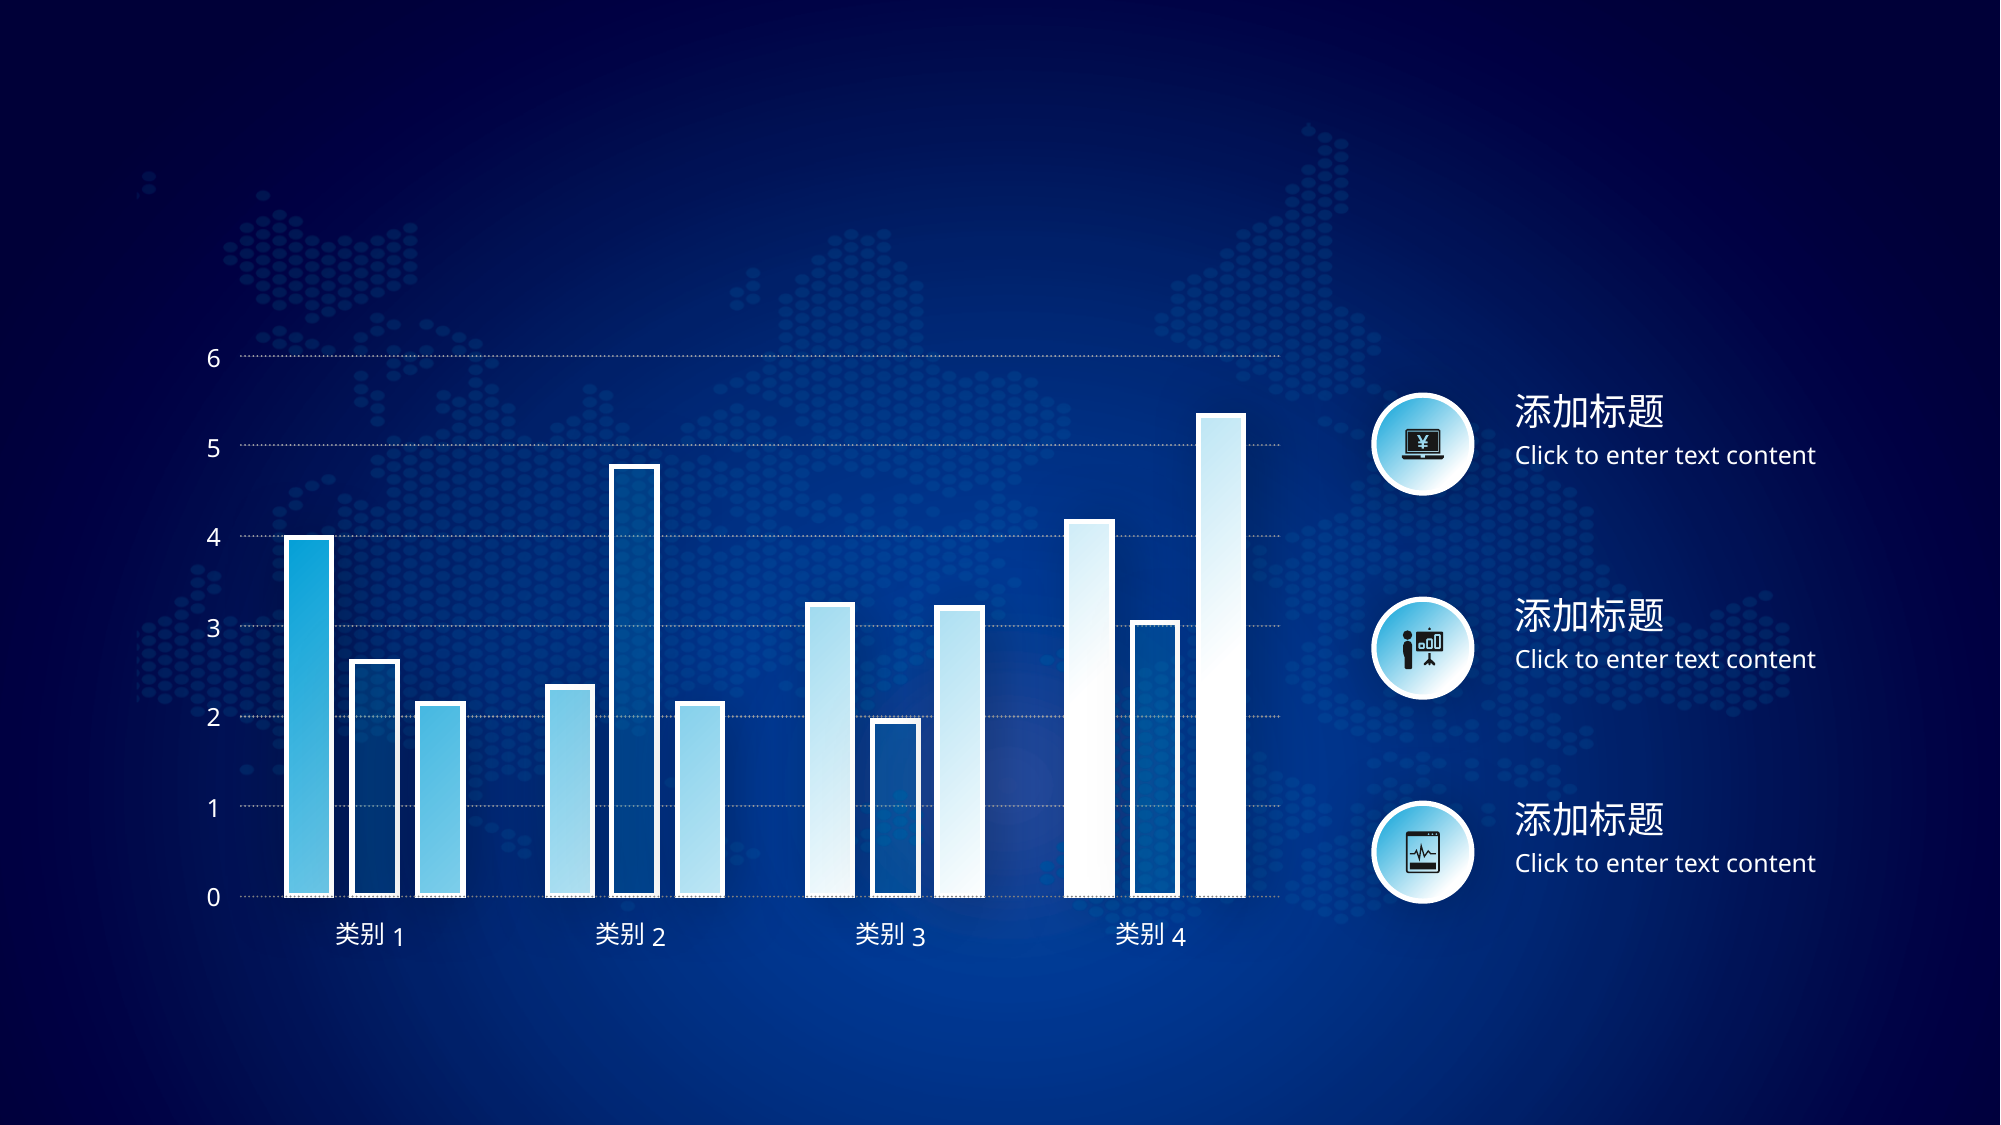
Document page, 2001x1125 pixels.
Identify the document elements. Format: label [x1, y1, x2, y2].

text_box [1373, 599, 1472, 698]
text_box [1499, 584, 1889, 682]
text_box [1499, 380, 1889, 478]
picture [0, 0, 2000, 1125]
text_box [1373, 803, 1472, 902]
text_box [1373, 395, 1472, 494]
text_box [1499, 788, 1889, 886]
text_box [206, 342, 1282, 952]
